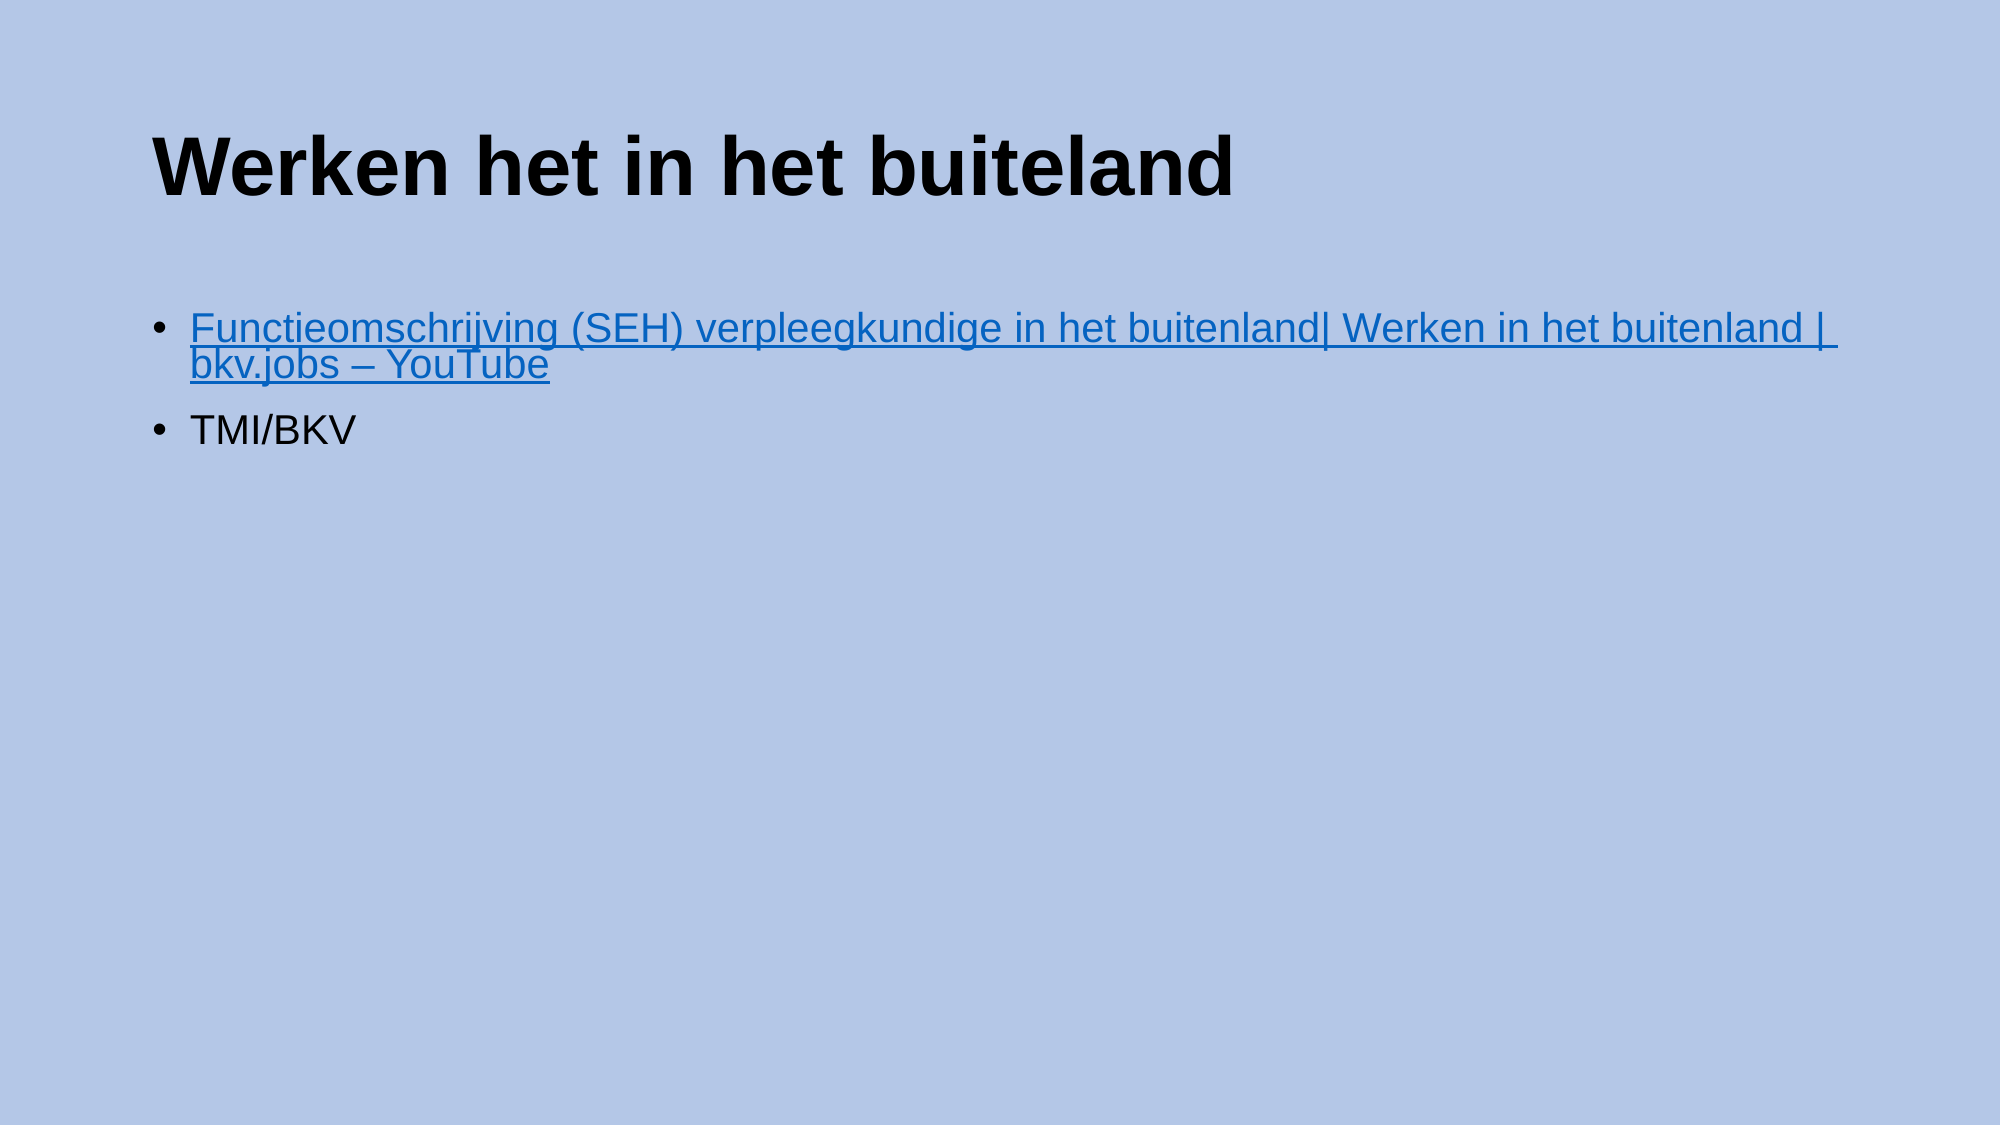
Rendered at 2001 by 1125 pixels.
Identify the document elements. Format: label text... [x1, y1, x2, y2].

list Functieomschrijving (SEH) verpleegkundige in het buitenland| Werken in het buitenland | bkv.jobs – YouTube TMI/BKV [137, 299, 1863, 1014]
title Werken het in het buiteland [137, 59, 1863, 278]
